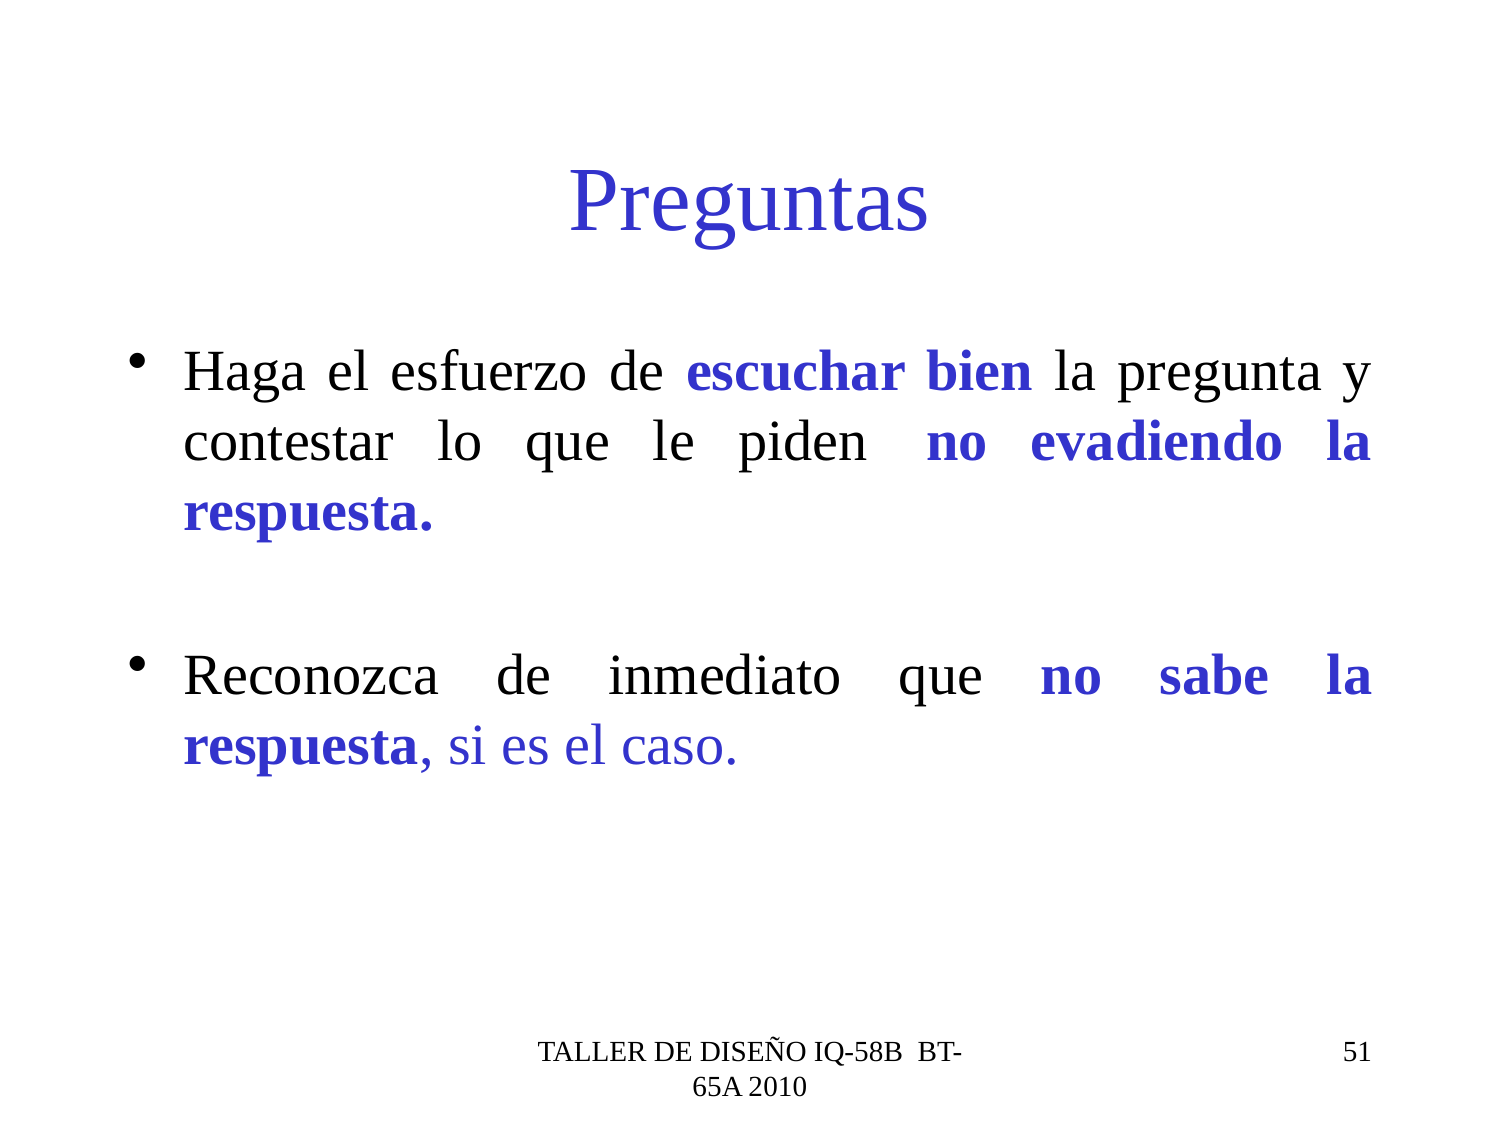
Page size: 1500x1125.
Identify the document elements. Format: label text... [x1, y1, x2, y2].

list Haga el esfuerzo de escuchar bien la pregunta y contestar lo que le piden, no evadiendo la respuesta. Reconozca de inmediato que no sabe la respuesta, si es el caso. [112, 324, 1388, 1001]
title Preguntas [112, 99, 1388, 288]
slide_number 51 [1074, 1024, 1388, 1101]
footer TALLER DE DISEÑO IQ-58B BT-65A 2010 [512, 1024, 988, 1101]
